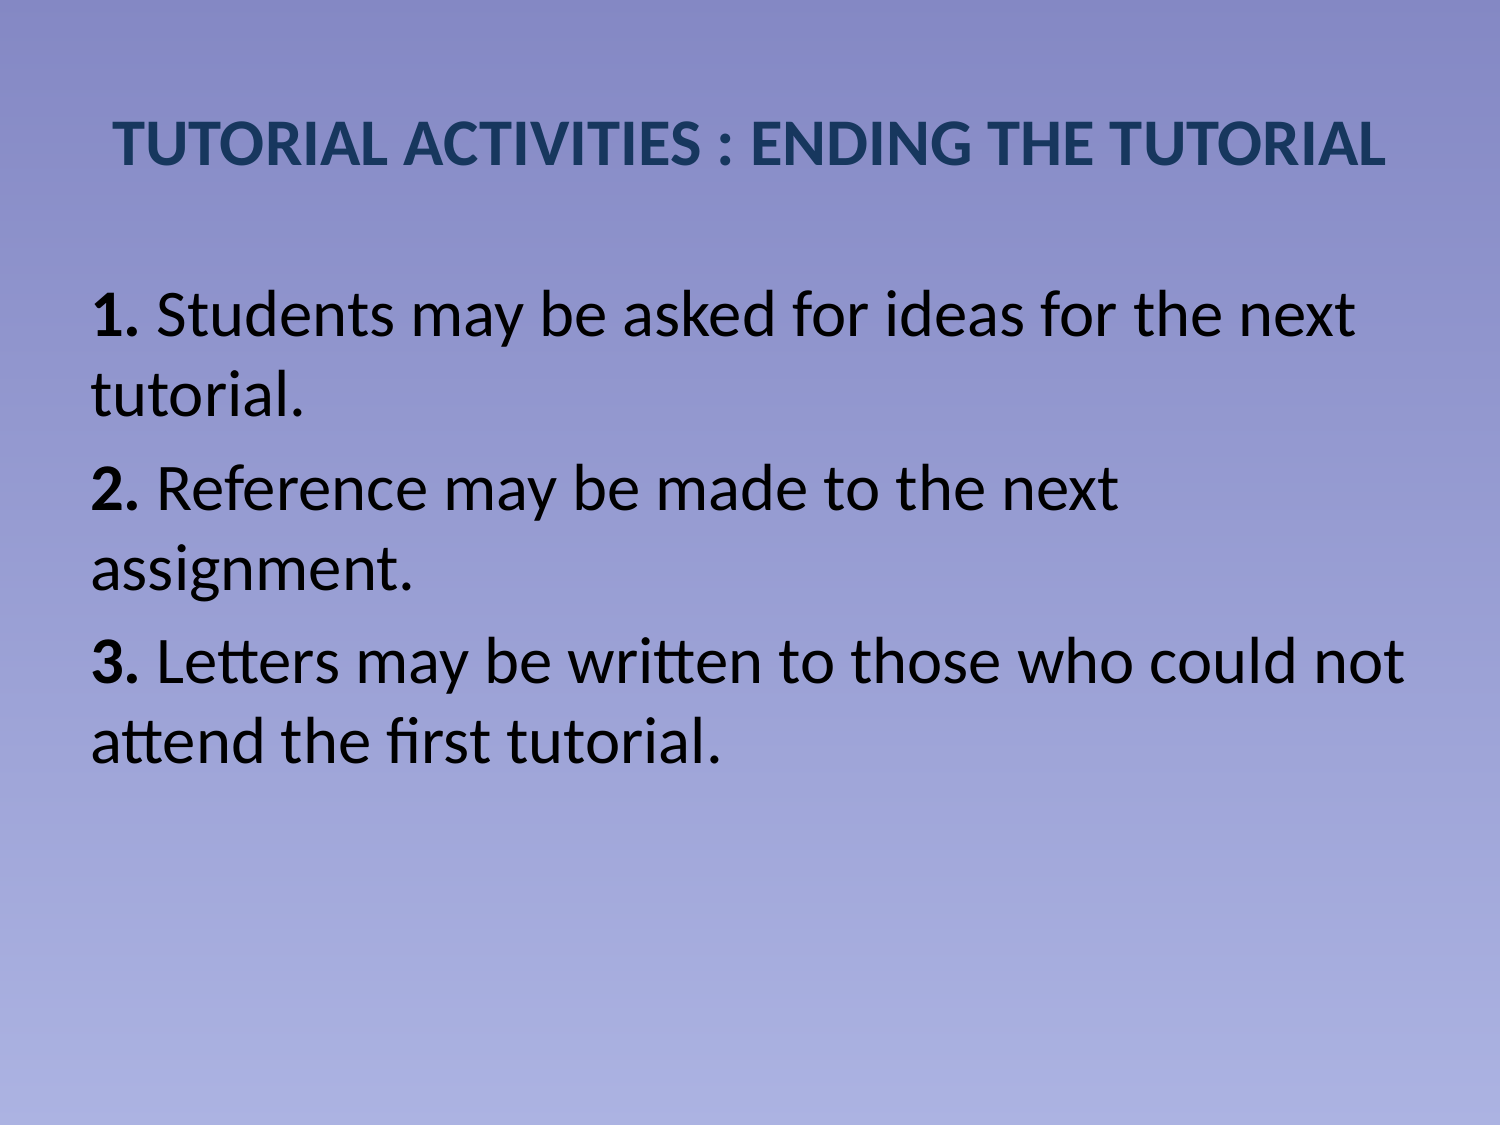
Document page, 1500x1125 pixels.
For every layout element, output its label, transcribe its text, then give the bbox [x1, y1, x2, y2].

list 1. Students may be asked for ideas for the next tutorial. 2. Reference may be made to the next assignment. 3. Letters may be written to those who could not attend the first tutorial. [75, 262, 1425, 1005]
title TUTORIAL ACTIVITIES : ENDING THE TUTORIAL [75, 45, 1425, 233]
